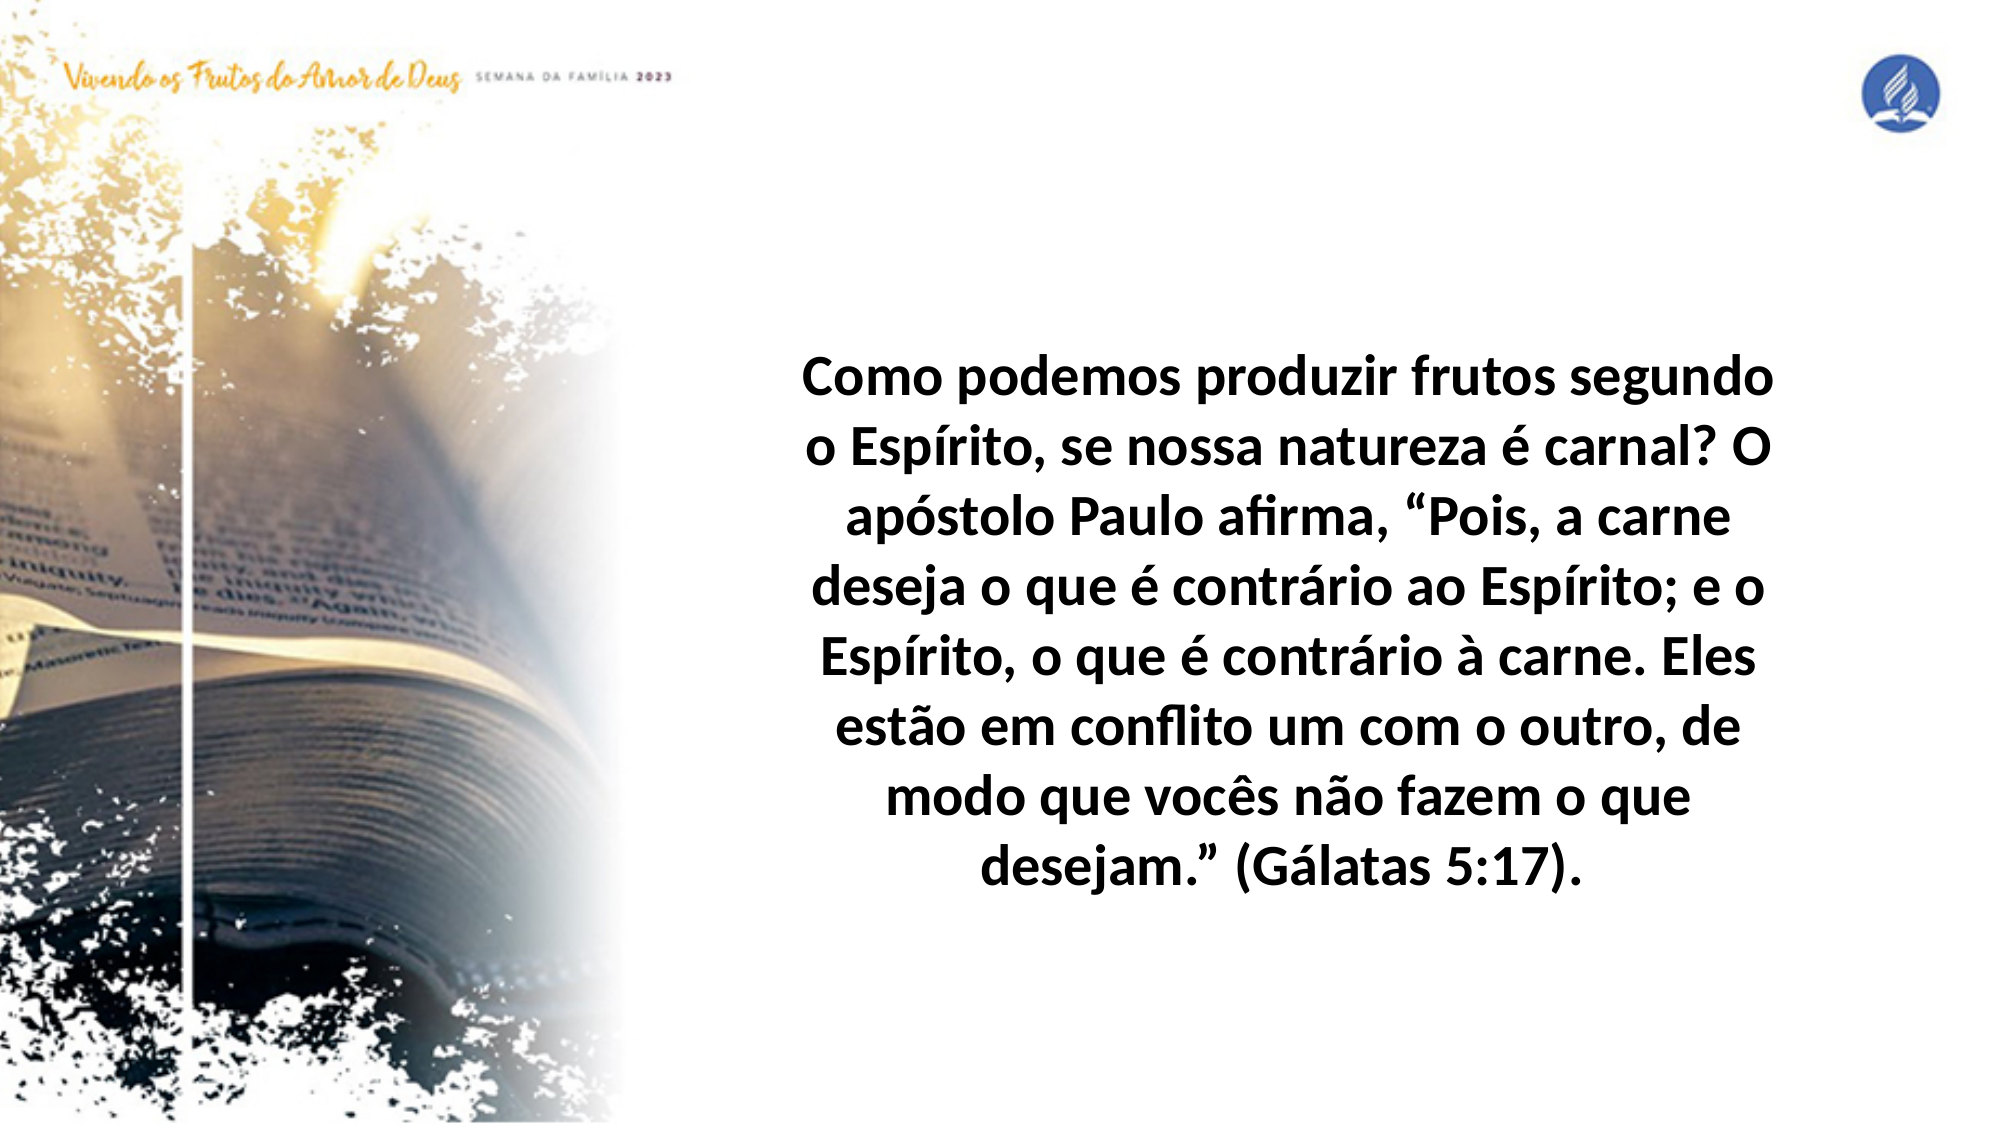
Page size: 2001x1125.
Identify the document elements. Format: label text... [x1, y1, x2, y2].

picture [0, 0, 2001, 1125]
text_box Como podemos produzir frutos segundo o Espírito, se nossa natureza é carnal? O apóstolo Paulo afirma, “Pois, a carne deseja o que é contrário ao Espírito; e o Espírito, o que é contrário à carne. Eles estão em conflito um com o outro, de modo que vocês não fazem o que desejam.” (Gálatas 5:17). [779, 329, 1799, 905]
